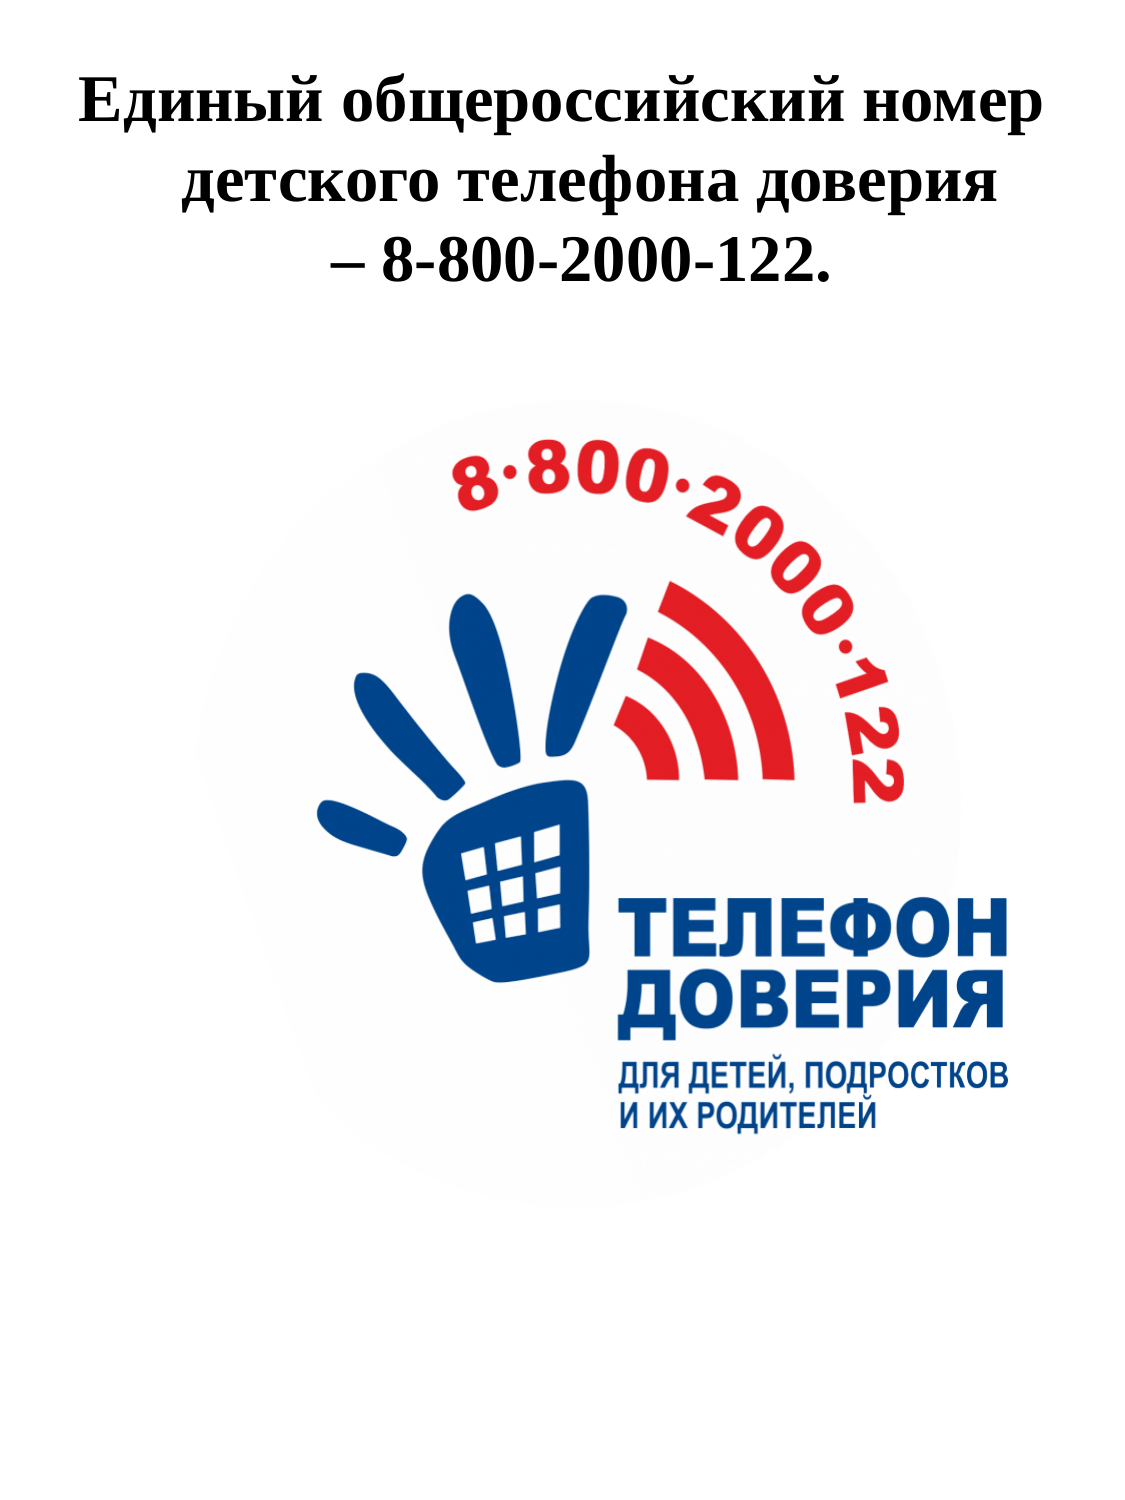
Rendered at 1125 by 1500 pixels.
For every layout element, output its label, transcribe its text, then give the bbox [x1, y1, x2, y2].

picture [191, 400, 1008, 1208]
list Единый общероссийский номер детского телефона доверия – 8-800-2000-122. [56, 46, 1069, 1407]
